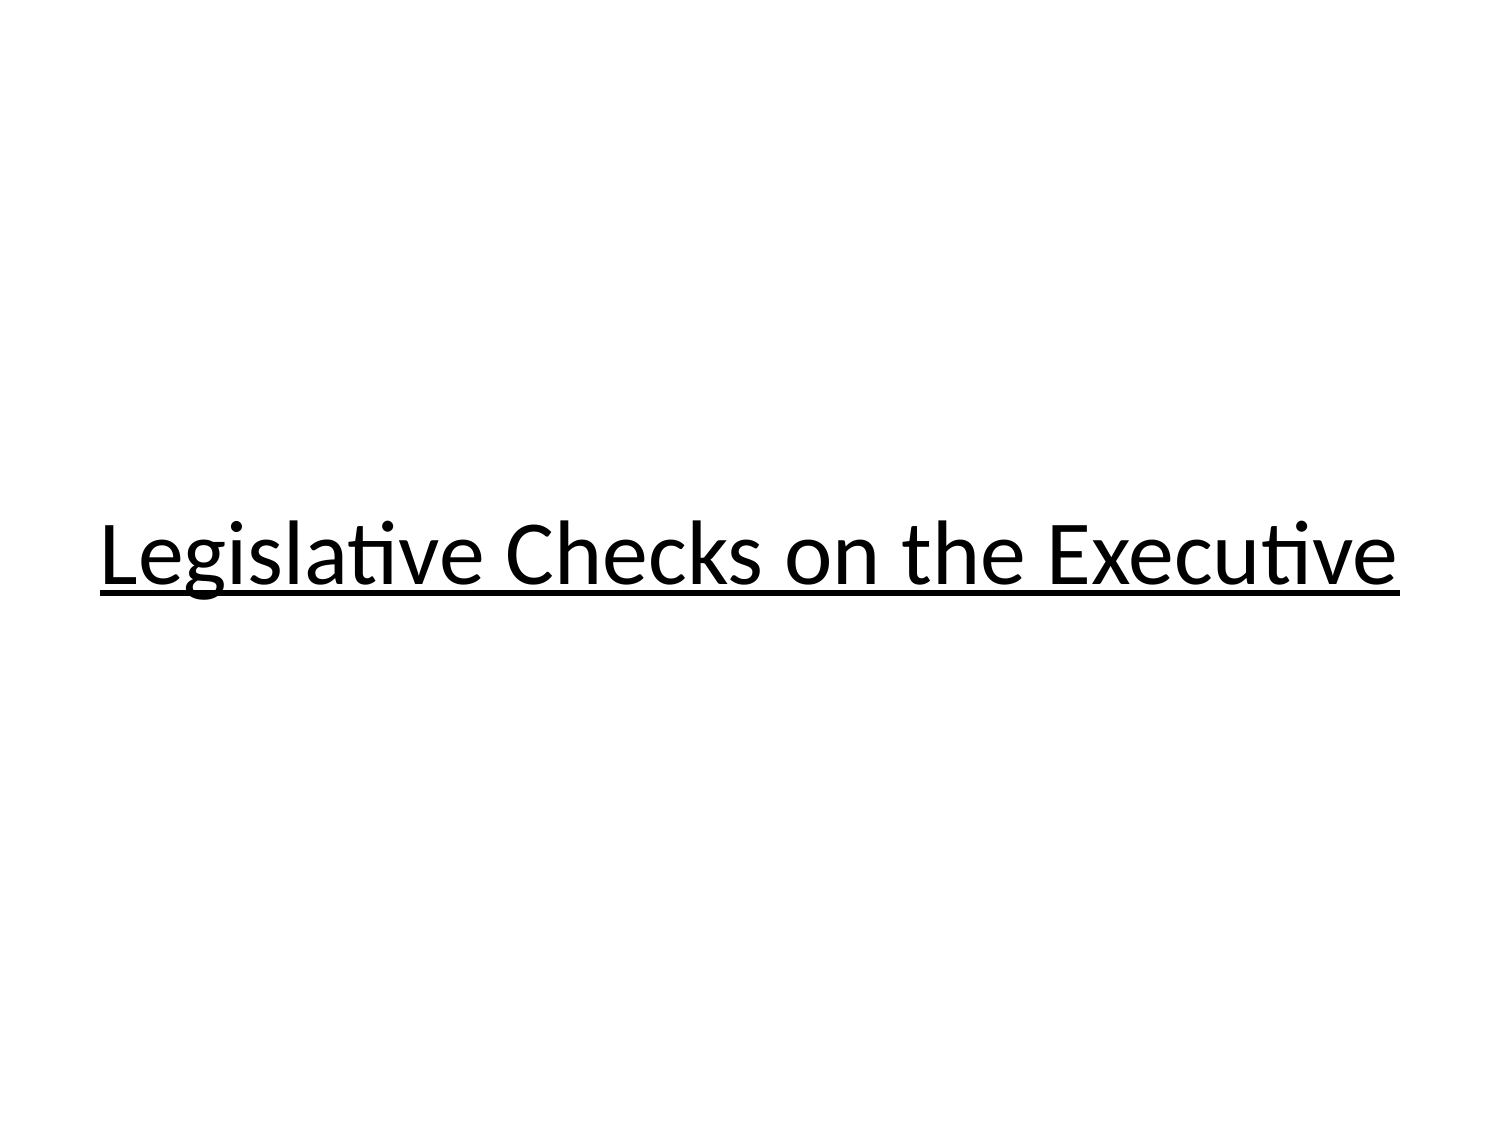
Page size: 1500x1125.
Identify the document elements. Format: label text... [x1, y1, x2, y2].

title Legislative Checks on the Executive [74, 44, 1426, 1051]
